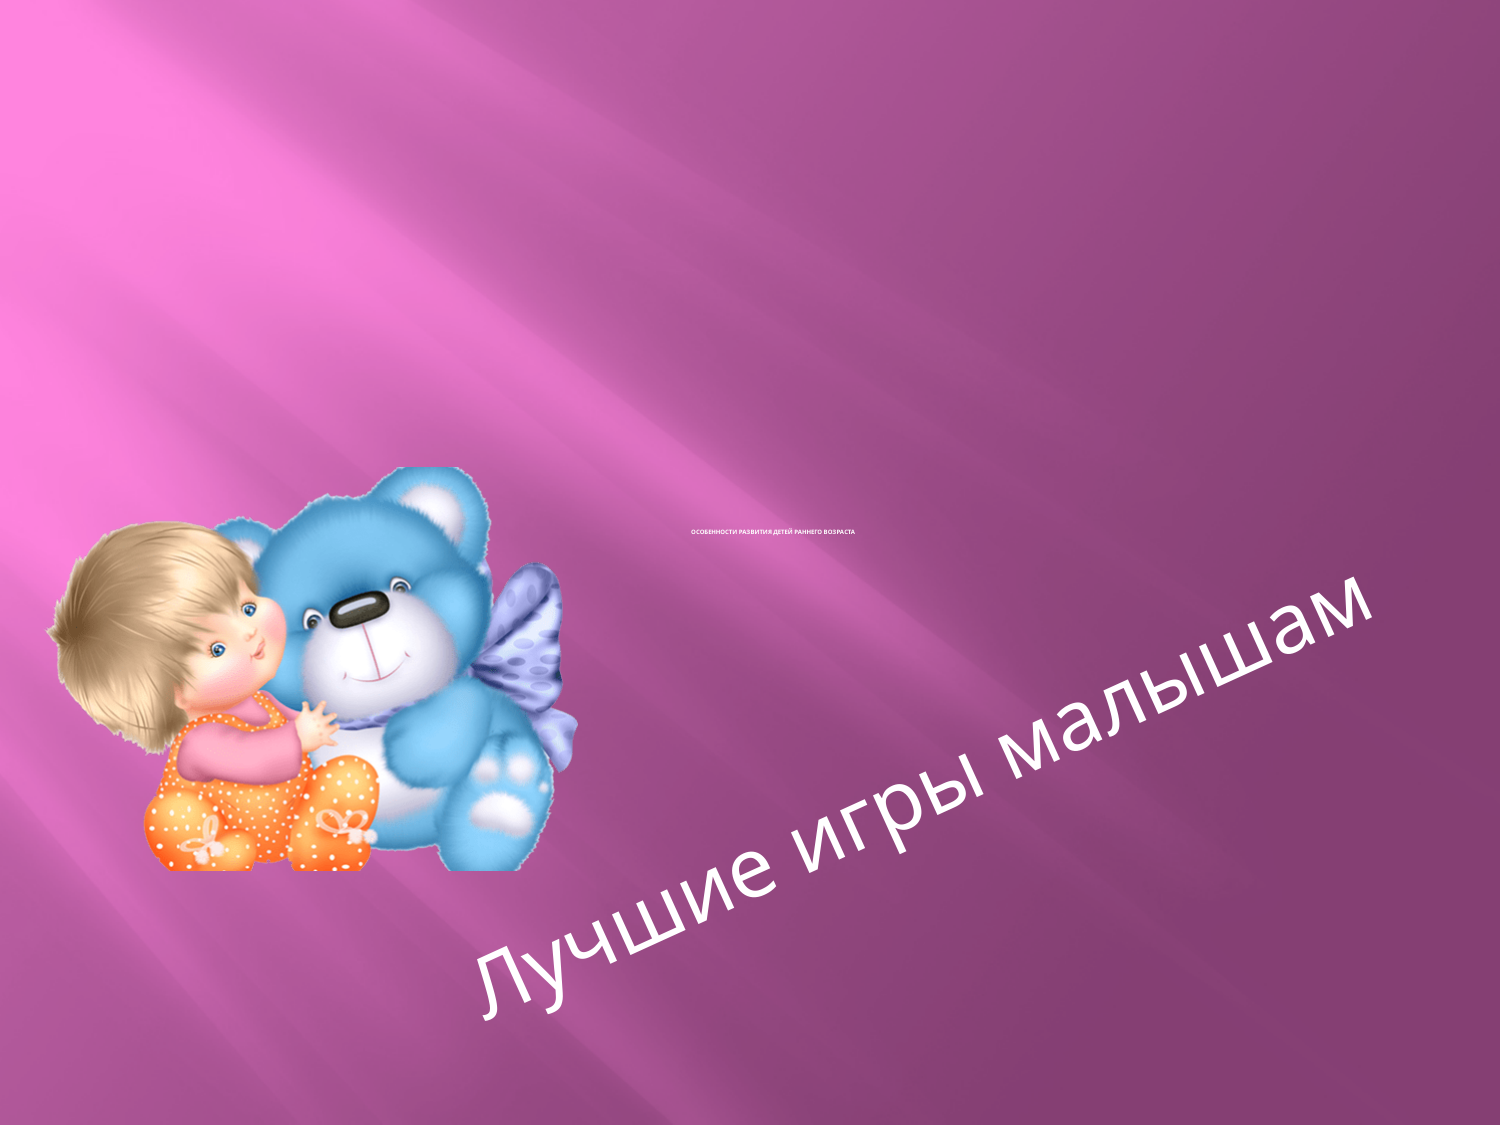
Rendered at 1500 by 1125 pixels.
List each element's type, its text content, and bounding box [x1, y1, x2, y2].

title Особенности развития детей раннего возраста [171, 444, 1376, 544]
picture [41, 467, 578, 871]
subtitle Лучшие игры малышам [360, 491, 1474, 1077]
